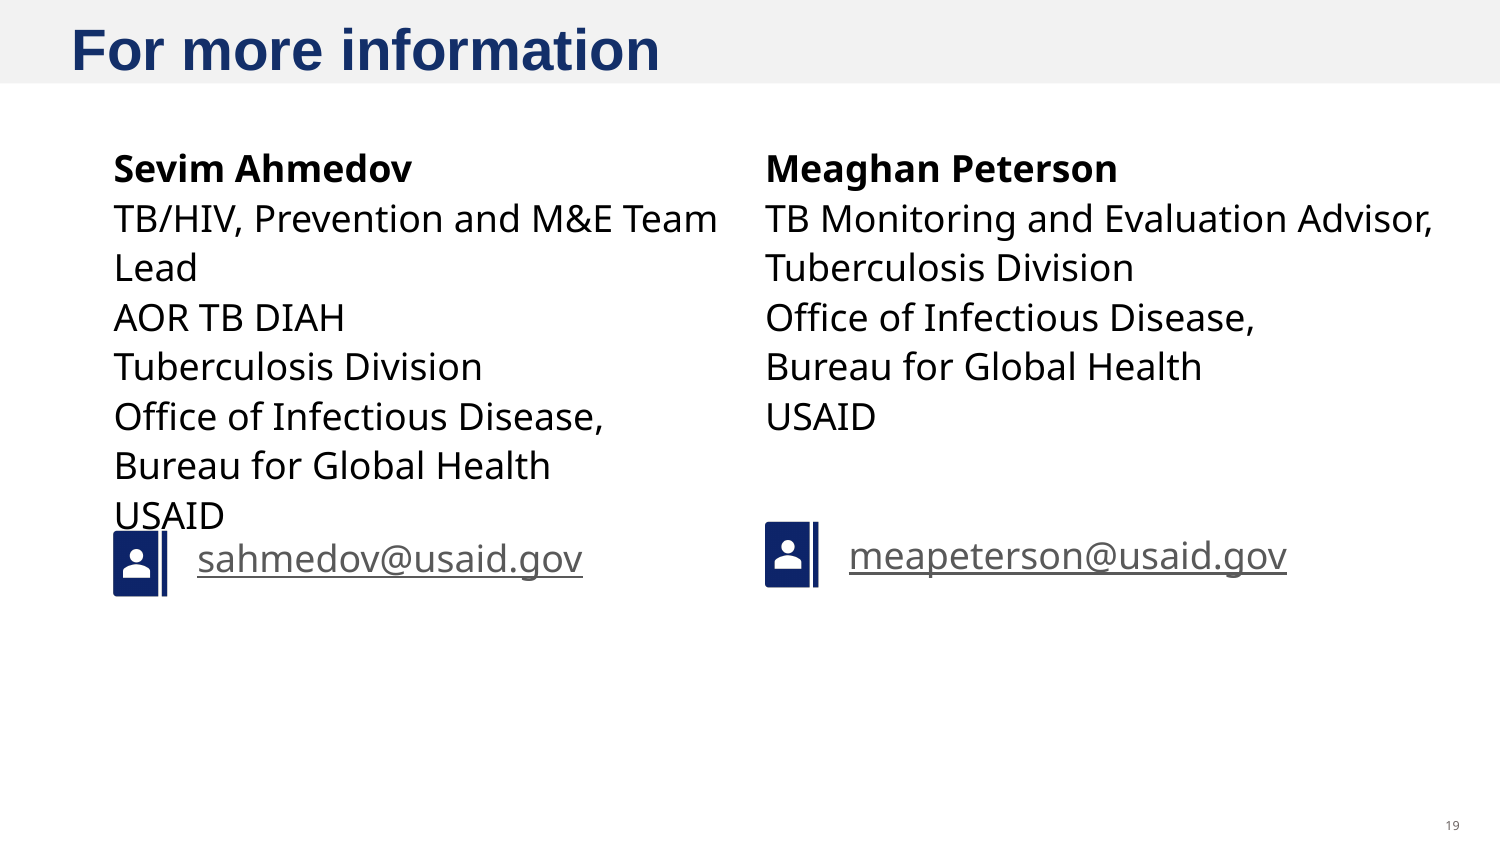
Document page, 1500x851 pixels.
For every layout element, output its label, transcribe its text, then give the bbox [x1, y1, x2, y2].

title For more information [56, 0, 1332, 90]
picture [98, 521, 183, 606]
picture [749, 512, 834, 597]
text_box sahmedov@usaid.gov [839, 527, 933, 594]
text_box Sevim Ahmedov TB/HIV, Prevention and M&E Team Lead AOR TB DIAH Tuberculosis Division Office of Infectious Disease, Bureau for Global Health USAID [98, 133, 750, 465]
slide_number 19 [1370, 591, 1475, 851]
text_box meapeterson@usaid.gov [839, 524, 1500, 591]
text_box sahmedov@usaid.gov [187, 527, 744, 594]
text_box Meaghan Peterson TB Monitoring and Evaluation Advisor, Tuberculosis Division Office of Infectious Disease, Bureau for Global Health USAID [750, 133, 1475, 471]
